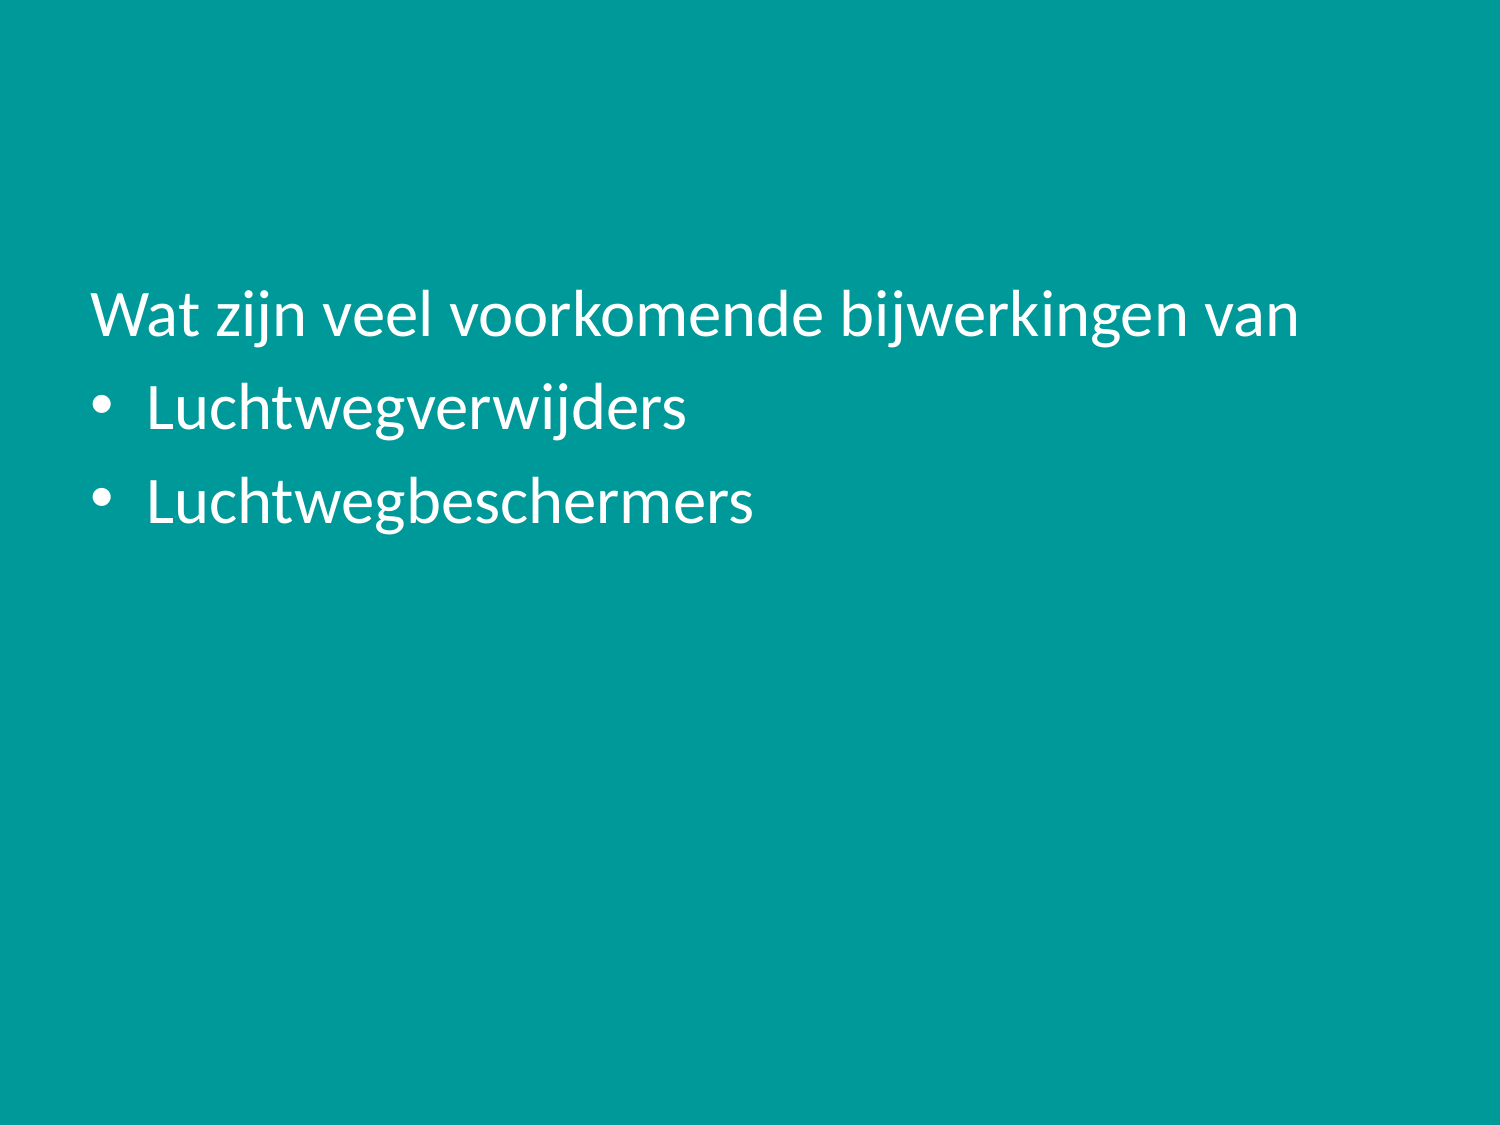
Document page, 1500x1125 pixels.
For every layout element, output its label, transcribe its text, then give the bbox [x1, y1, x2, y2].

list Wat zijn veel voorkomende bijwerkingen van Luchtwegverwijders Luchtwegbeschermers [75, 262, 1425, 1005]
